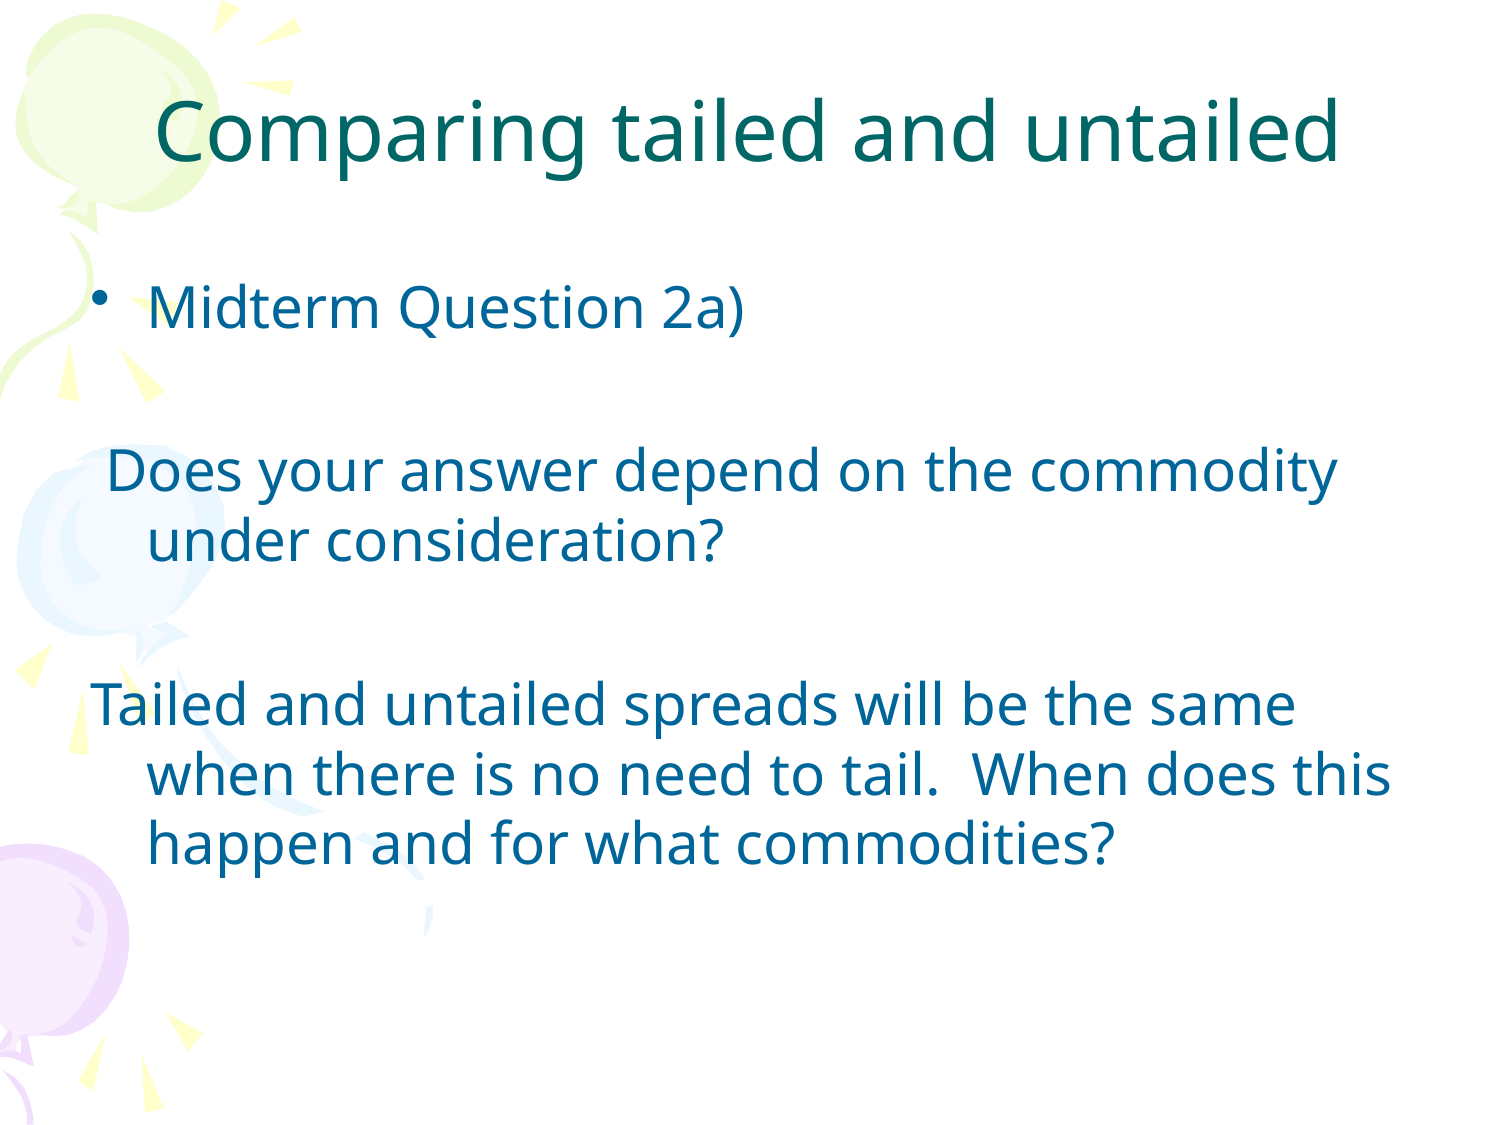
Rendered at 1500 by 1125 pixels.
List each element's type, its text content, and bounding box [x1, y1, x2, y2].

list Midterm Question 2a) Does your answer depend on the commodity under consideration? Tailed and untailed spreads will be the same when there is no need to tail. When does this happen and for what commodities? [75, 262, 1425, 994]
title Comparing tailed and untailed [72, 16, 1425, 188]
